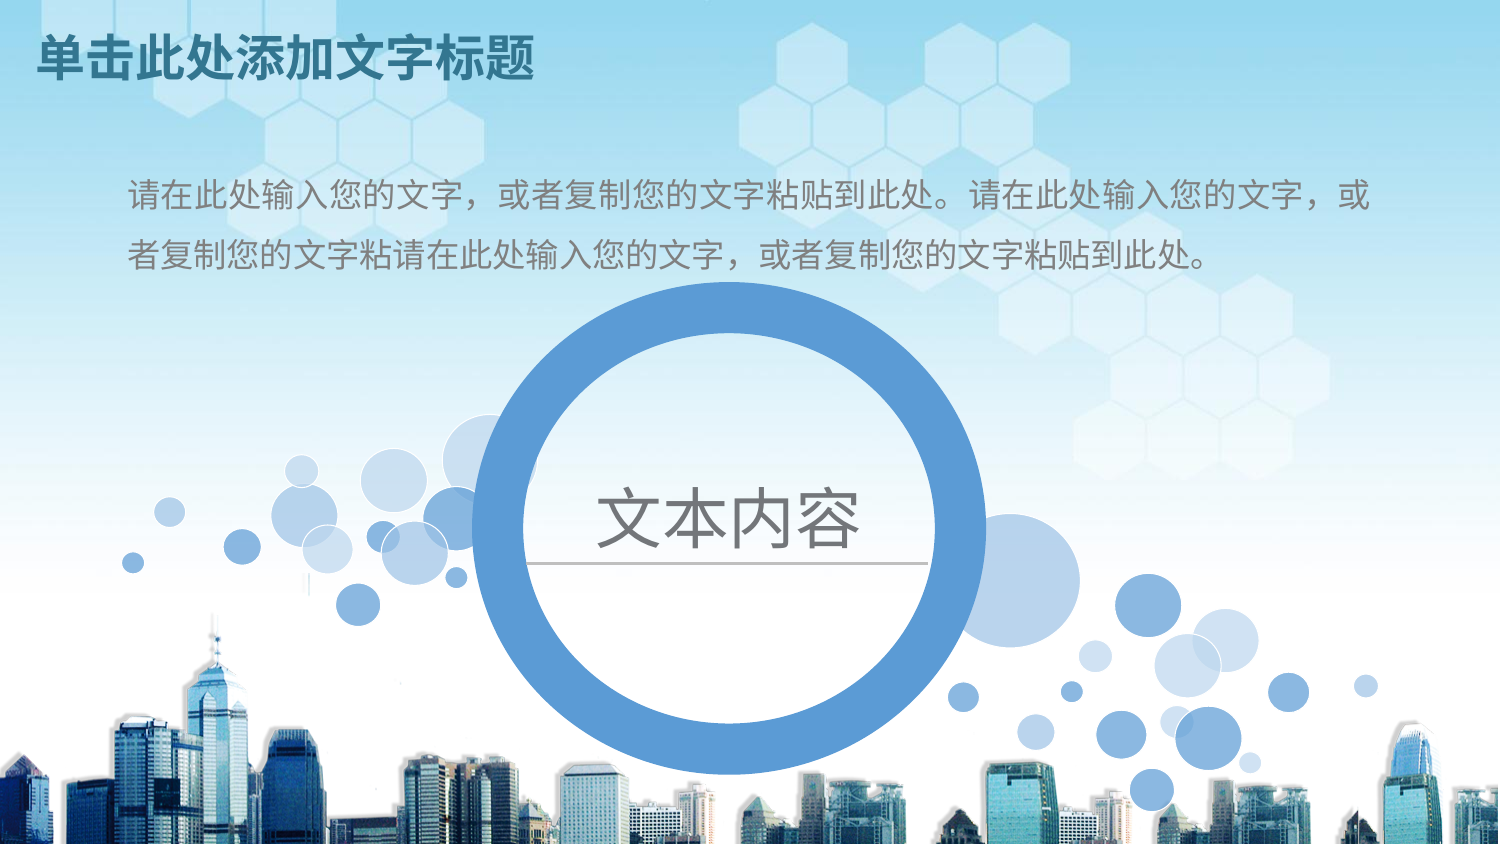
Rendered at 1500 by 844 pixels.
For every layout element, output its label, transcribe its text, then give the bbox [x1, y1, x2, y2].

text_box [529, 459, 539, 488]
text_box [283, 453, 320, 489]
text_box [120, 550, 146, 575]
text_box [1059, 679, 1085, 704]
text_box [1077, 638, 1114, 674]
text_box [1113, 572, 1183, 639]
text_box [1015, 712, 1057, 752]
text_box [441, 413, 499, 489]
text_box 请在此处输入您的文字，或者复制您的文字粘贴到此处。请在此处输入您的文字，或者复制您的文字粘请在此处输入您的文字，或者复制您的文字粘贴到此处。 [111, 148, 1389, 281]
picture [0, 0, 1500, 844]
text_box [1266, 671, 1311, 714]
text_box [443, 565, 469, 590]
text_box [1152, 632, 1223, 699]
text_box [269, 484, 340, 549]
text_box [421, 485, 474, 552]
text_box [364, 519, 396, 555]
text_box [1158, 704, 1190, 740]
text_box [964, 512, 1082, 649]
text_box [470, 281, 988, 776]
text_box [1192, 607, 1261, 674]
text_box [152, 495, 187, 529]
text_box [1128, 767, 1176, 813]
text_box [380, 520, 450, 587]
text_box [1094, 709, 1148, 761]
text_box [222, 527, 263, 567]
text_box [946, 680, 981, 714]
text_box [359, 447, 429, 514]
text_box [1173, 705, 1244, 772]
text_box [1352, 672, 1380, 700]
text_box [301, 523, 355, 575]
text_box [1237, 750, 1263, 775]
text_box [334, 582, 382, 628]
text_box 文本内容 [572, 469, 886, 563]
